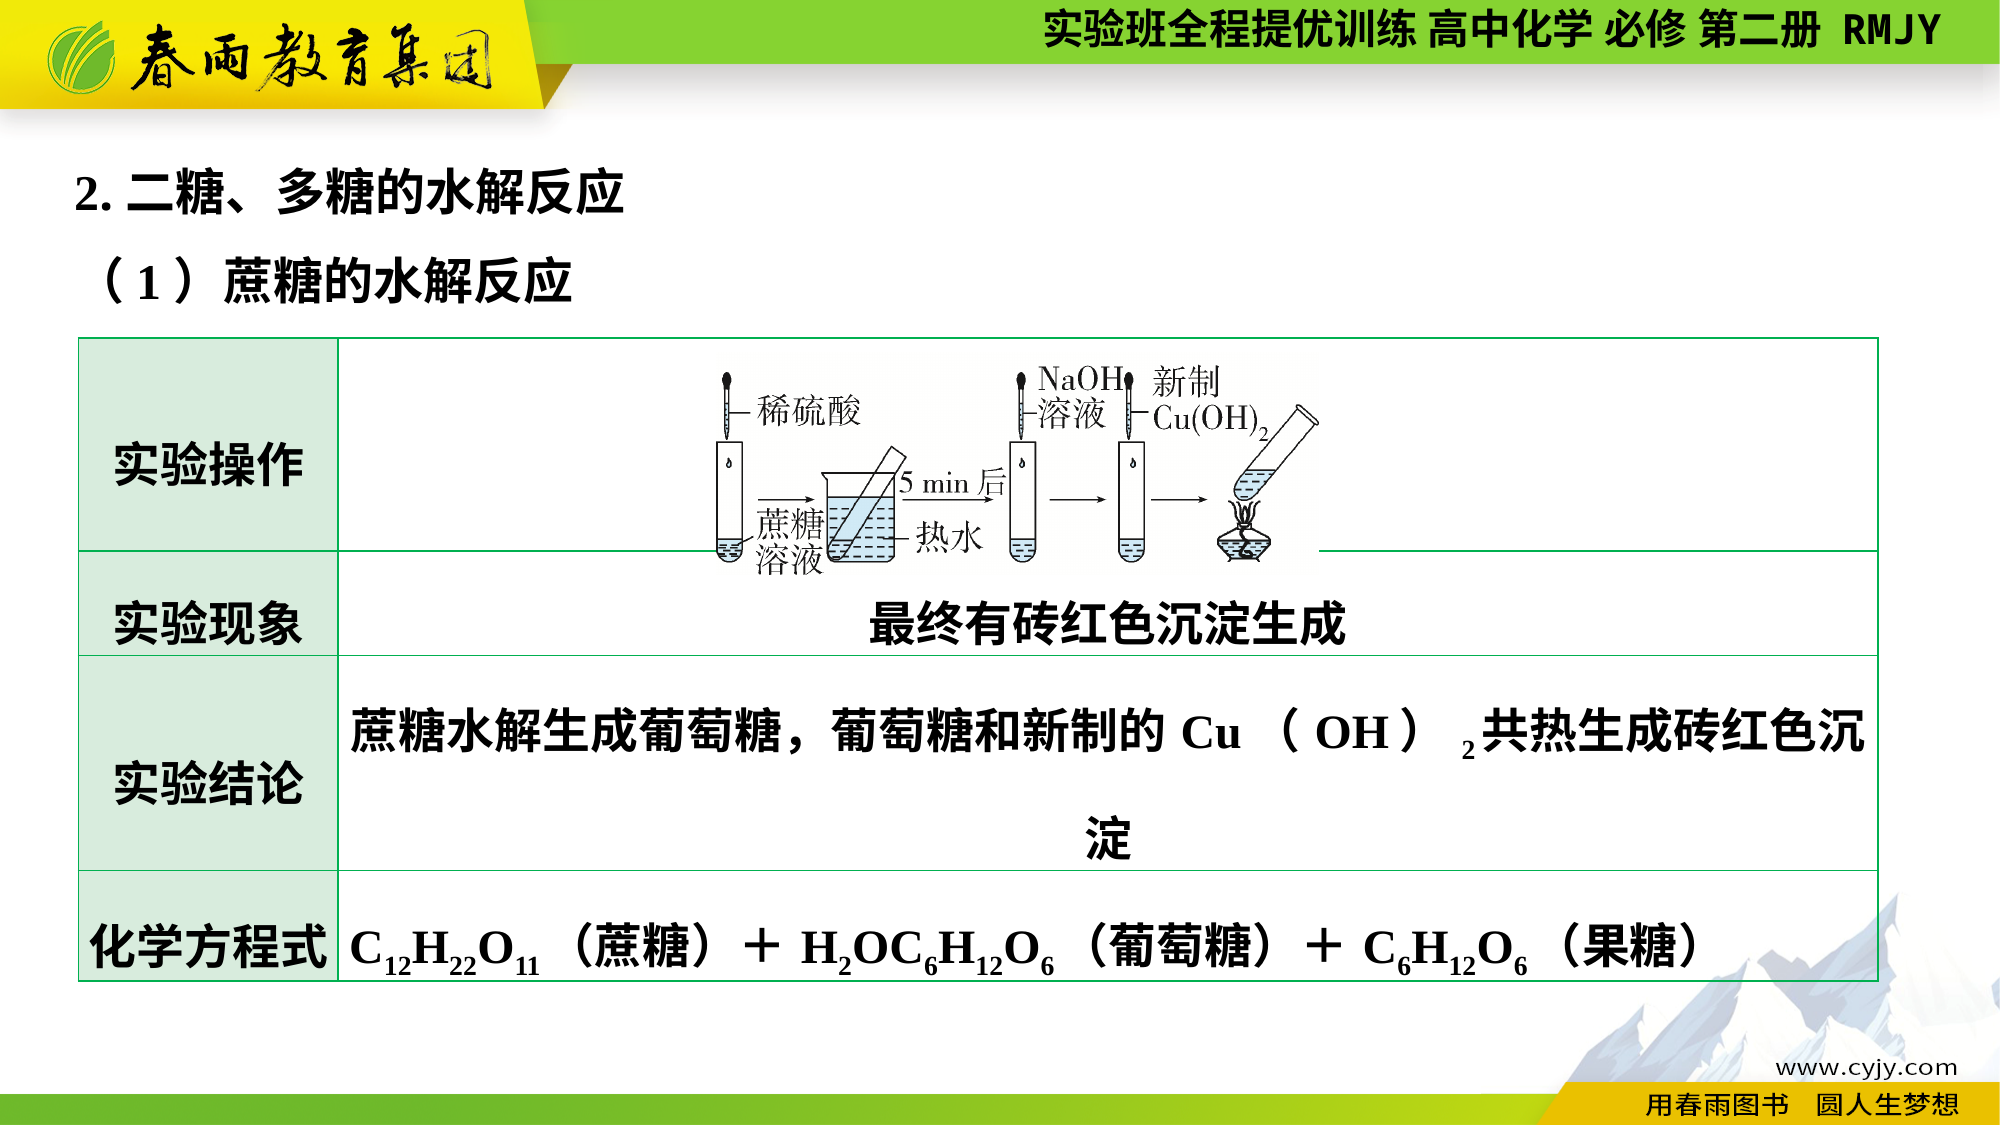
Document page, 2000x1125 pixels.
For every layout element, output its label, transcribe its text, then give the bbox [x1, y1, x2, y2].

list 2.二糖、多糖的水解反应 （1）蔗糖的水解反应 [59, 122, 1944, 320]
picture [0, 0, 2000, 1125]
